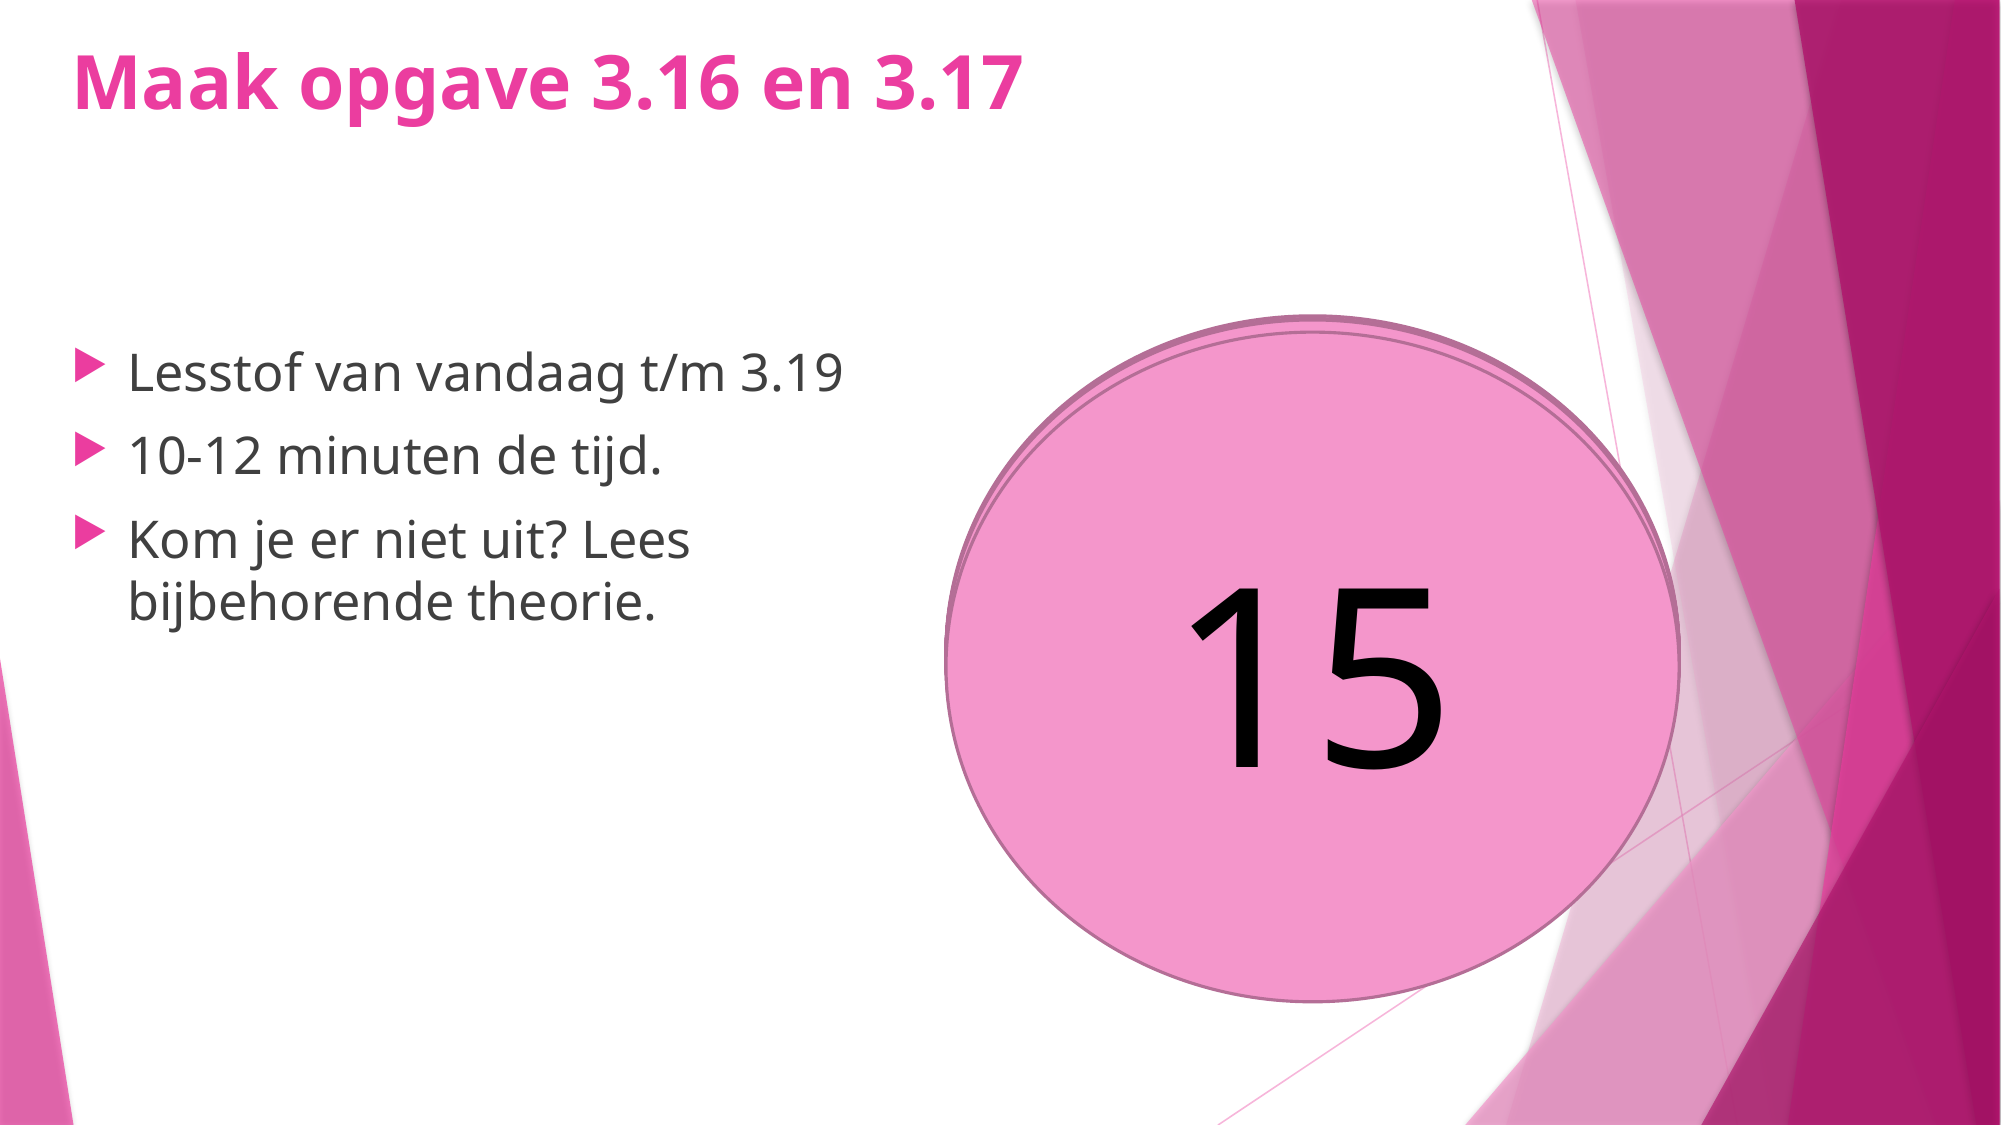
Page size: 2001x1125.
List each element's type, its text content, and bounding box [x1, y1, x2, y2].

text_box 14 [944, 318, 1681, 648]
text_box 15 [944, 330, 1681, 1004]
text_box 10 [959, 314, 1668, 562]
list Lesstof van vandaag t/m 3.19 10-12 minuten de tijd. Kom je er niet uit? Lees bijbehorende theorie. [56, 332, 865, 1112]
title Maak opgave 3.16 en 3.17 [56, 27, 1522, 319]
